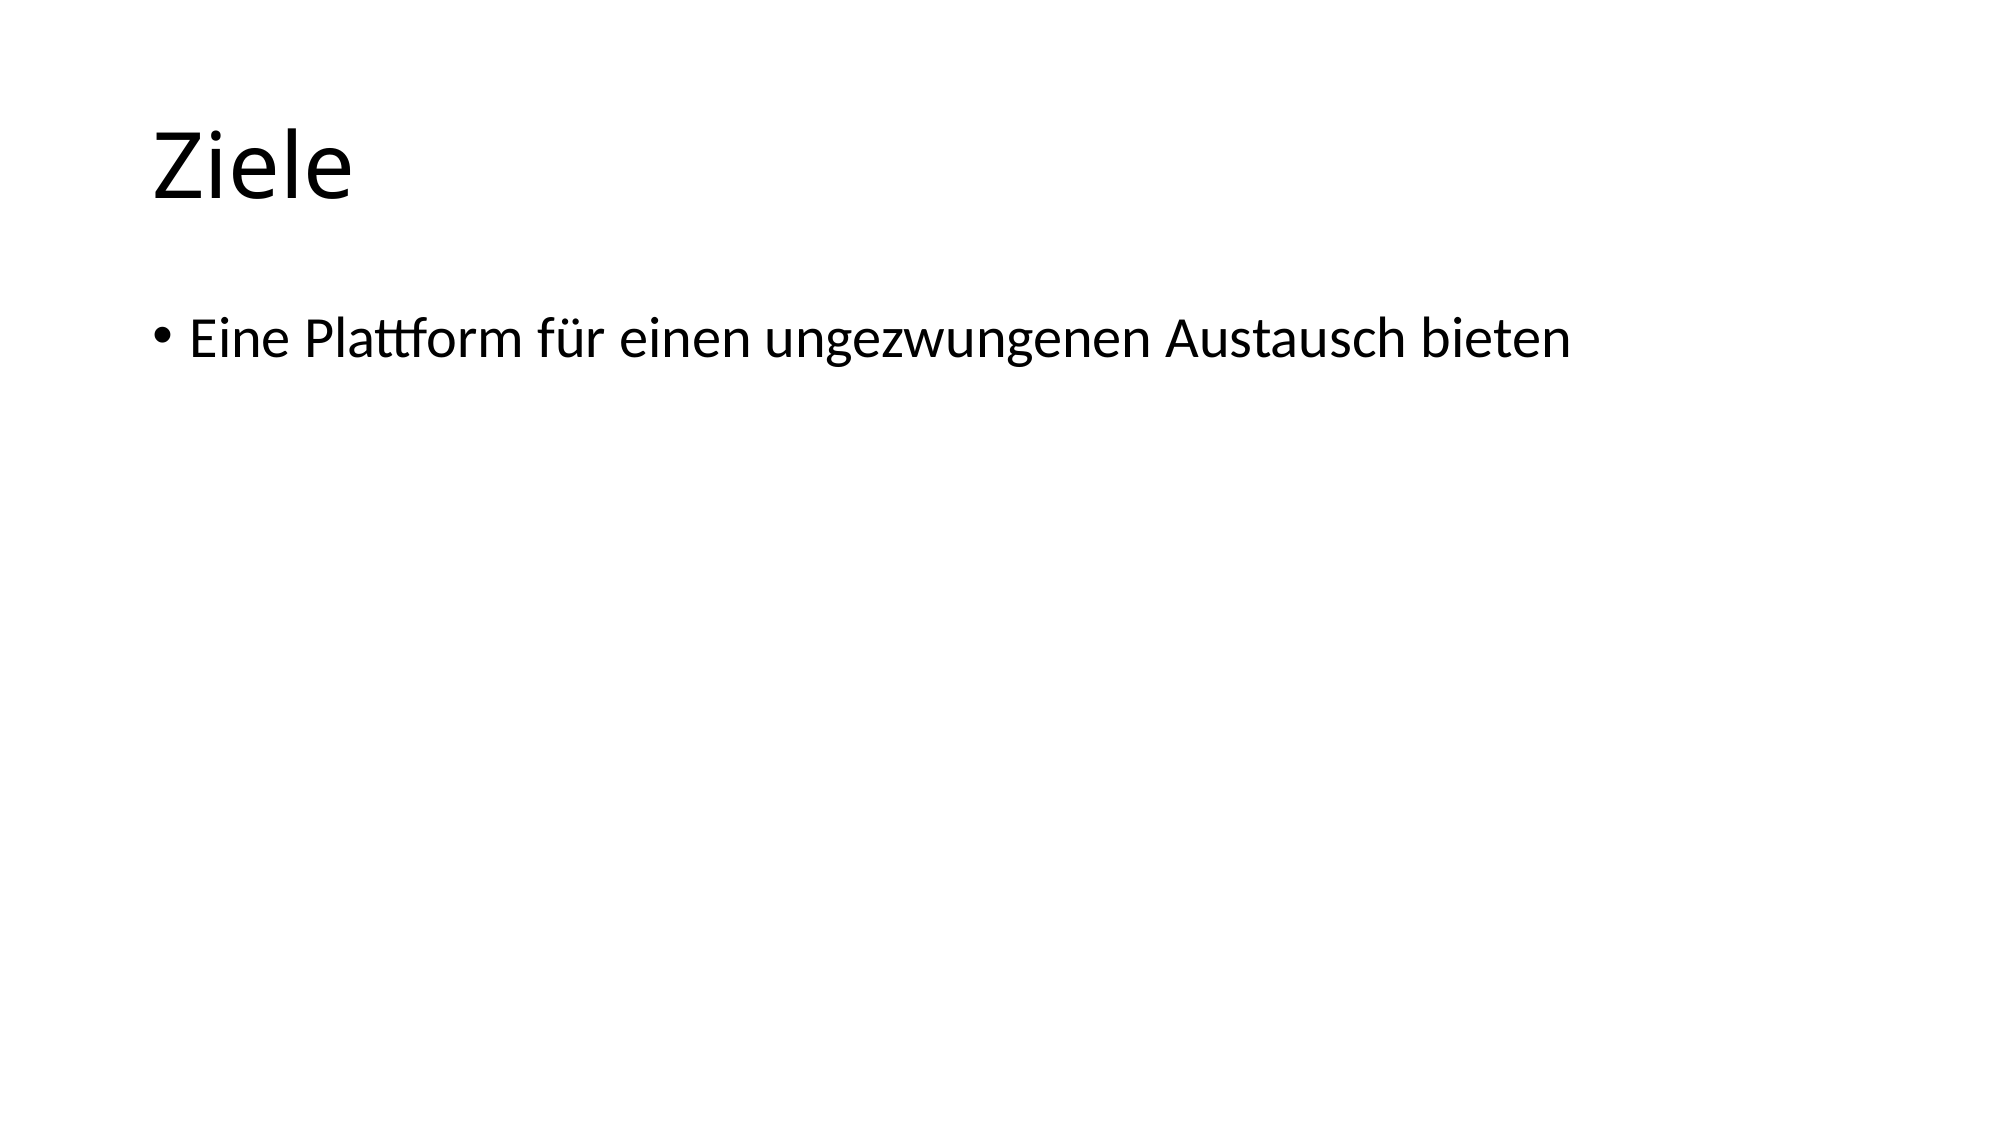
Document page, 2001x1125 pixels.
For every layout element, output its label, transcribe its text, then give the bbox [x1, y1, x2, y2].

title Ziele [137, 59, 1863, 278]
list Eine Plattform für einen ungezwungenen Austausch bieten [137, 299, 1863, 1014]
